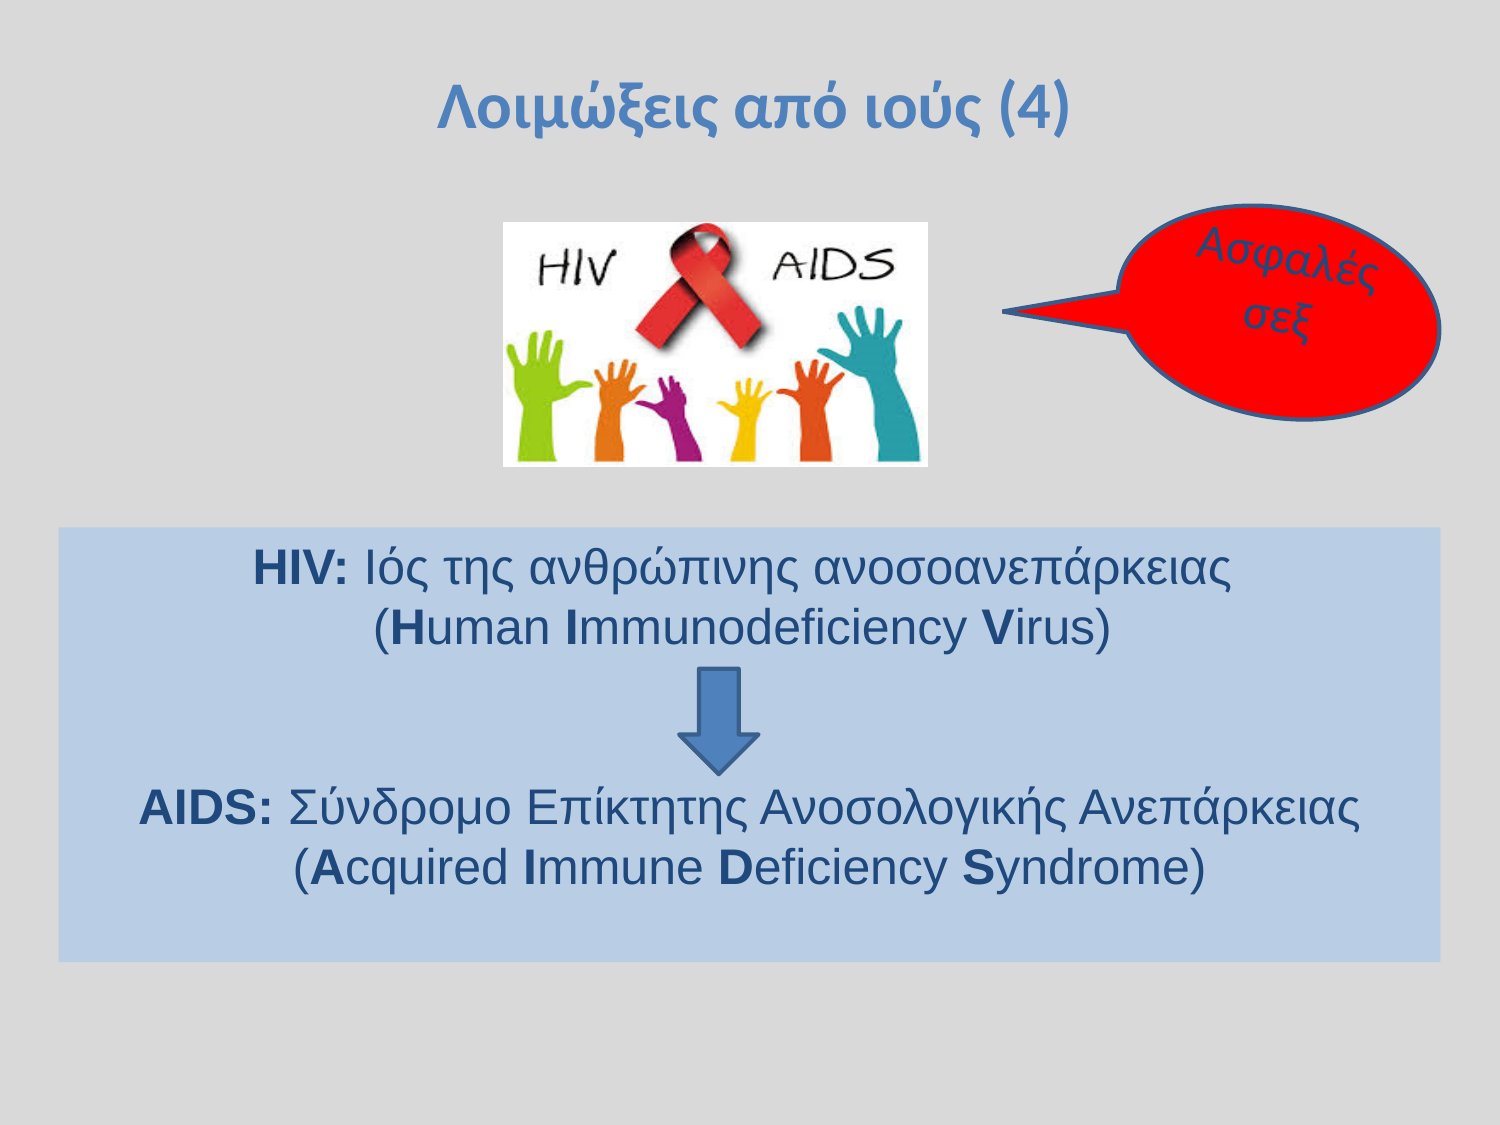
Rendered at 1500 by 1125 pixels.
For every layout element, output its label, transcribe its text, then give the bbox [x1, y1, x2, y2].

text_box Λοιμώξεις από ιούς (4) [422, 54, 1103, 150]
text_box Ασφαλές σεξ [1002, 205, 1440, 420]
text_box HIV: Ιός της ανθρώπινης ανοσοανεπάρκειας (Human Immunodeficiency Virus) AIDS: Σύνδρομο Επίκτητης Ανοσολογικής Ανεπάρκειας (Acquired Immune Deficiency Syndrome) [58, 527, 1441, 963]
picture [503, 222, 928, 467]
text_box [677, 666, 761, 777]
